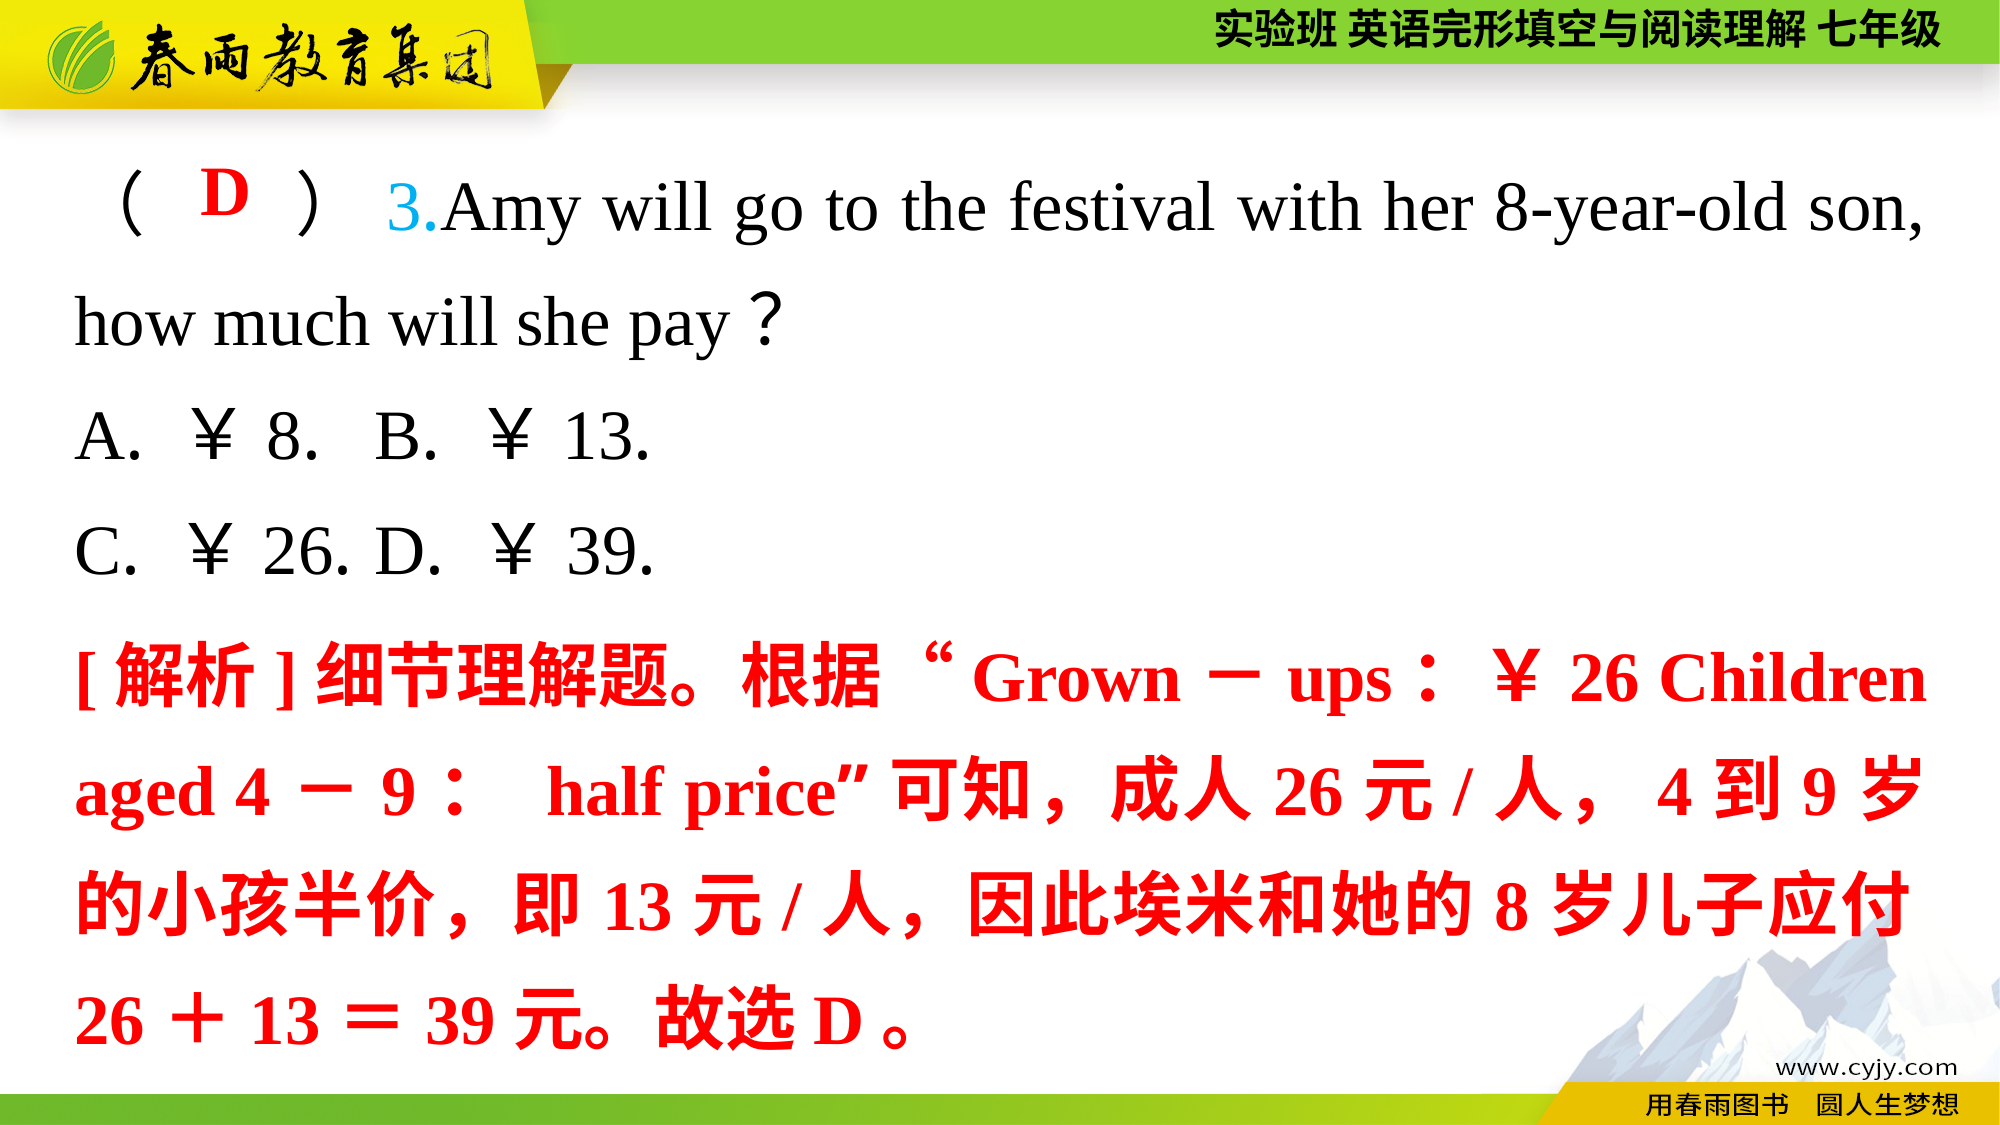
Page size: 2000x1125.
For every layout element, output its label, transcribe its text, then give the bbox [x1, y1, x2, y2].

list （ ）3.Amy will go to the festival with her 8-year-old son, how much will she pay？ A. ￥8. B. ￥13. C. ￥26. D. ￥39. [59, 122, 1944, 588]
text_box [解析]细节理解题。根据“Grown－ups：￥26 Children aged 4－9： half price”可知，成人26元/人，4到9岁的小孩半价，即13元/人，因此埃米和她的8岁儿子应付26＋13＝39元。故选D。 [59, 593, 1944, 1067]
picture [0, 0, 2000, 1125]
text_box D [185, 137, 267, 237]
